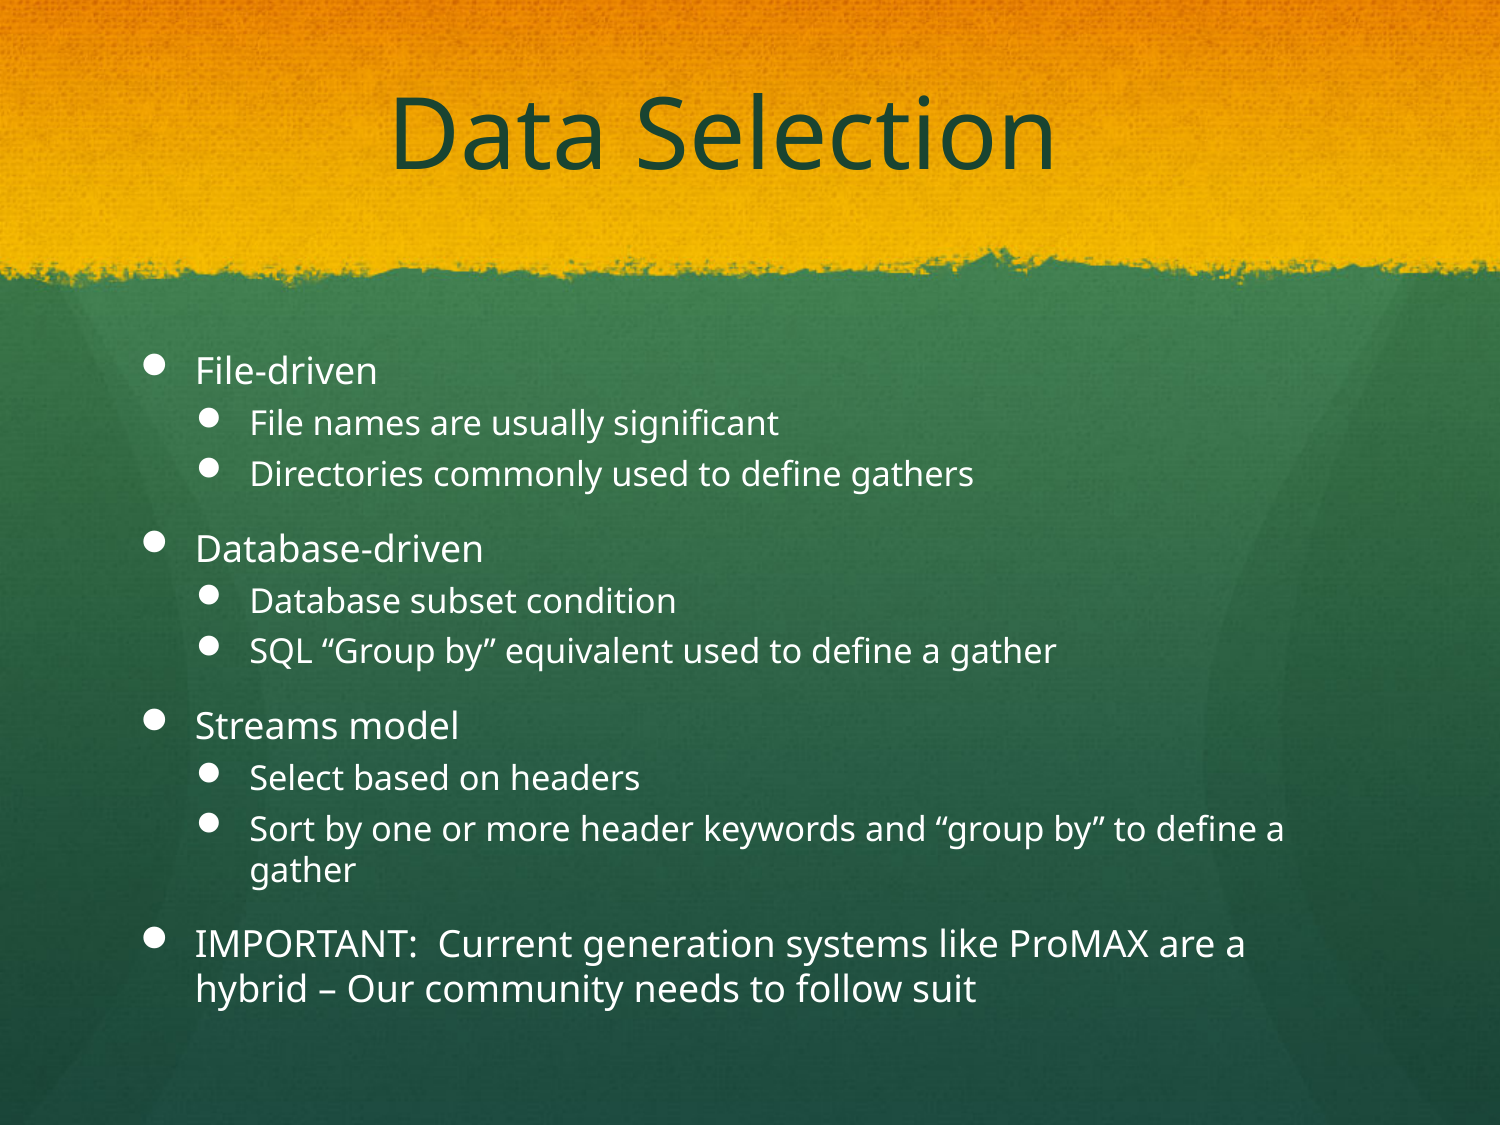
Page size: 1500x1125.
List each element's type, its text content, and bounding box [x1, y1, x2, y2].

picture [0, 0, 1500, 1125]
list File-driven File names are usually significant Directories commonly used to define gathers Database-driven Database subset condition SQL “Group by” equivalent used to define a gather Streams model Select based on headers Sort by one or more header keywords and “group by” to define a gather IMPORTANT: Current generation systems like ProMAX are a hybrid – Our community needs to follow suit [125, 339, 1375, 1026]
title Data Selection [125, 13, 1375, 246]
